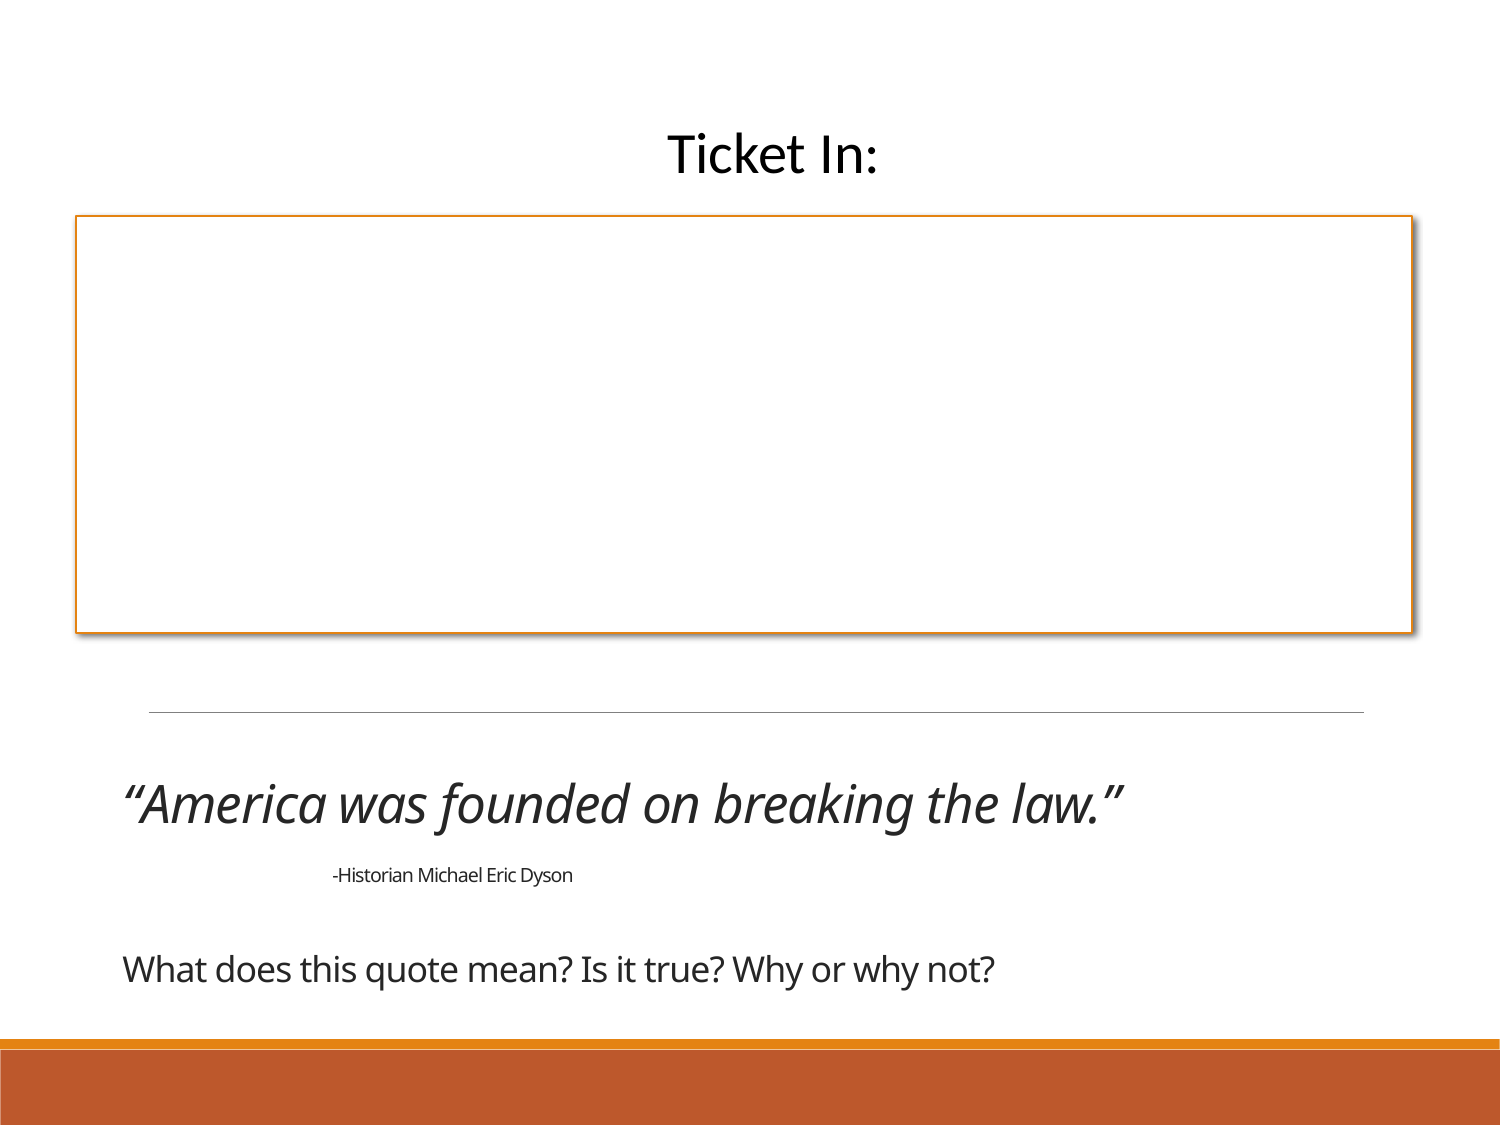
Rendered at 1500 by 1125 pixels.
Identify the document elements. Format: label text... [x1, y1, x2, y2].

text_box [75, 215, 1413, 634]
text_box Ticket In: [443, 108, 1104, 193]
title “America was founded on breaking the law.” -Historian Michael Eric Dyson What does this quote mean? Is it true? Why or why not? [107, 768, 1381, 998]
